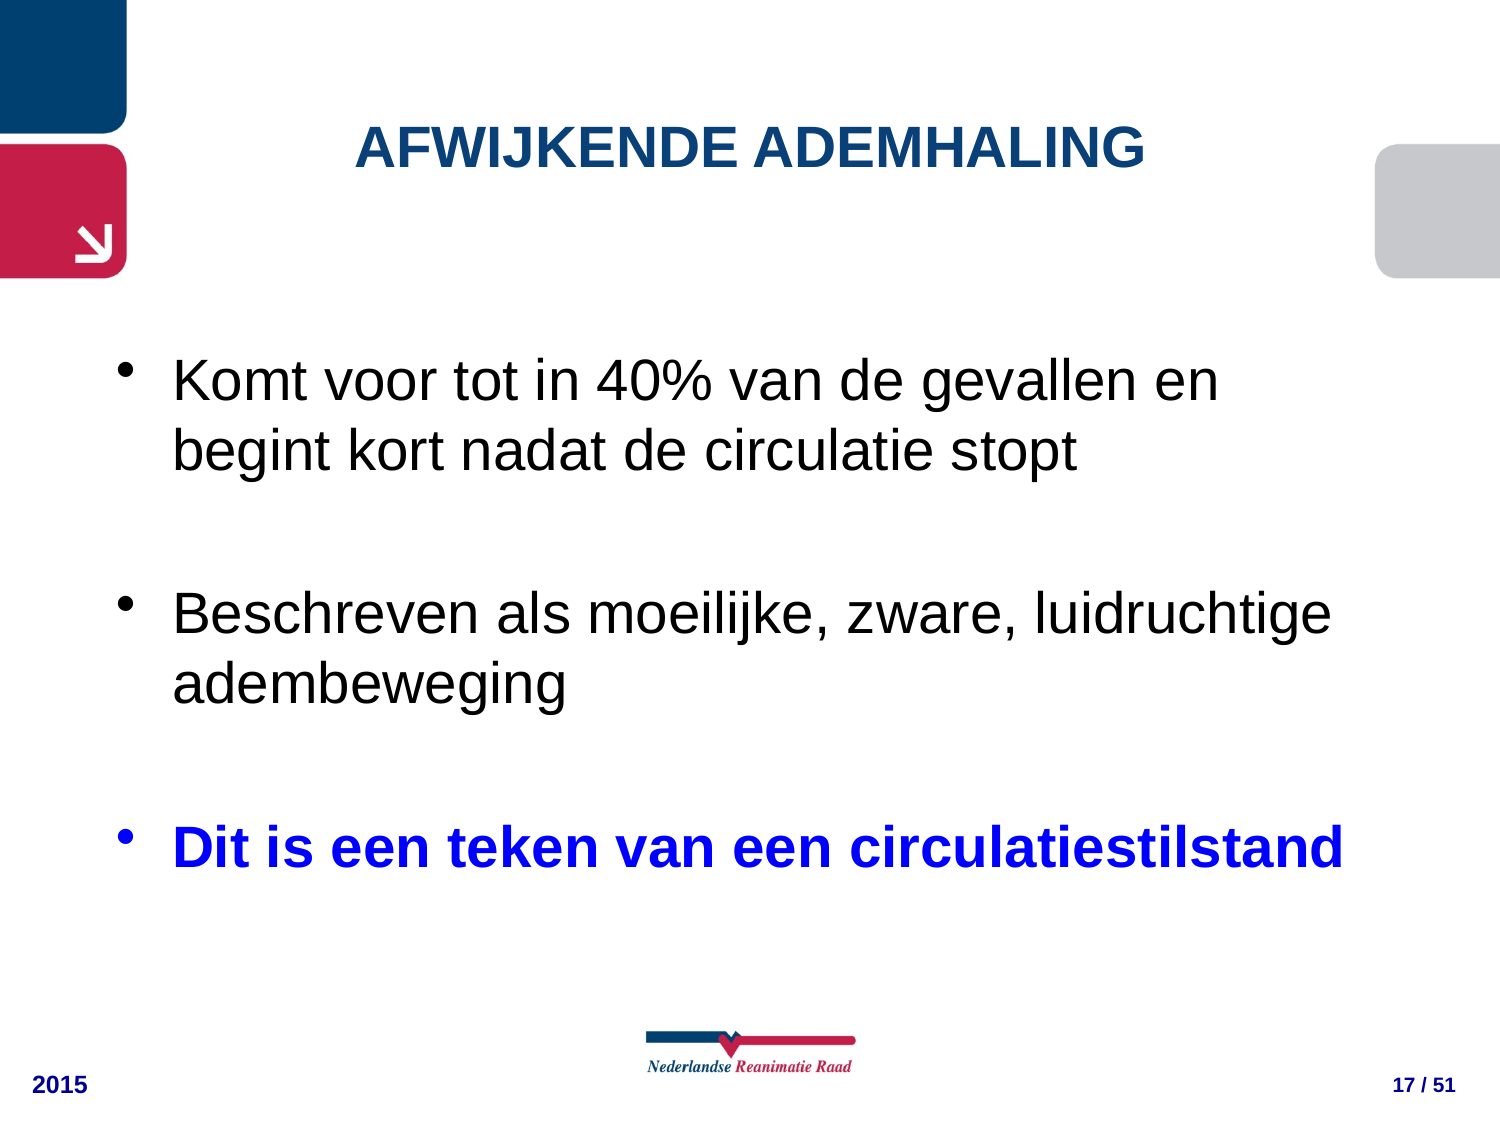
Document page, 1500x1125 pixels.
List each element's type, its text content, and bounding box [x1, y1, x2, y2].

list Komt voor tot in 40% van de gevallen en begint kort nadat de circulatie stopt Beschreven als moeilijke, zware, luidruchtige adembeweging Dit is een teken van een circulatiestilstand [101, 334, 1401, 975]
picture [0, 0, 1500, 1125]
text_box AFWIJKENDE ADEMHALING [33, 101, 1468, 177]
